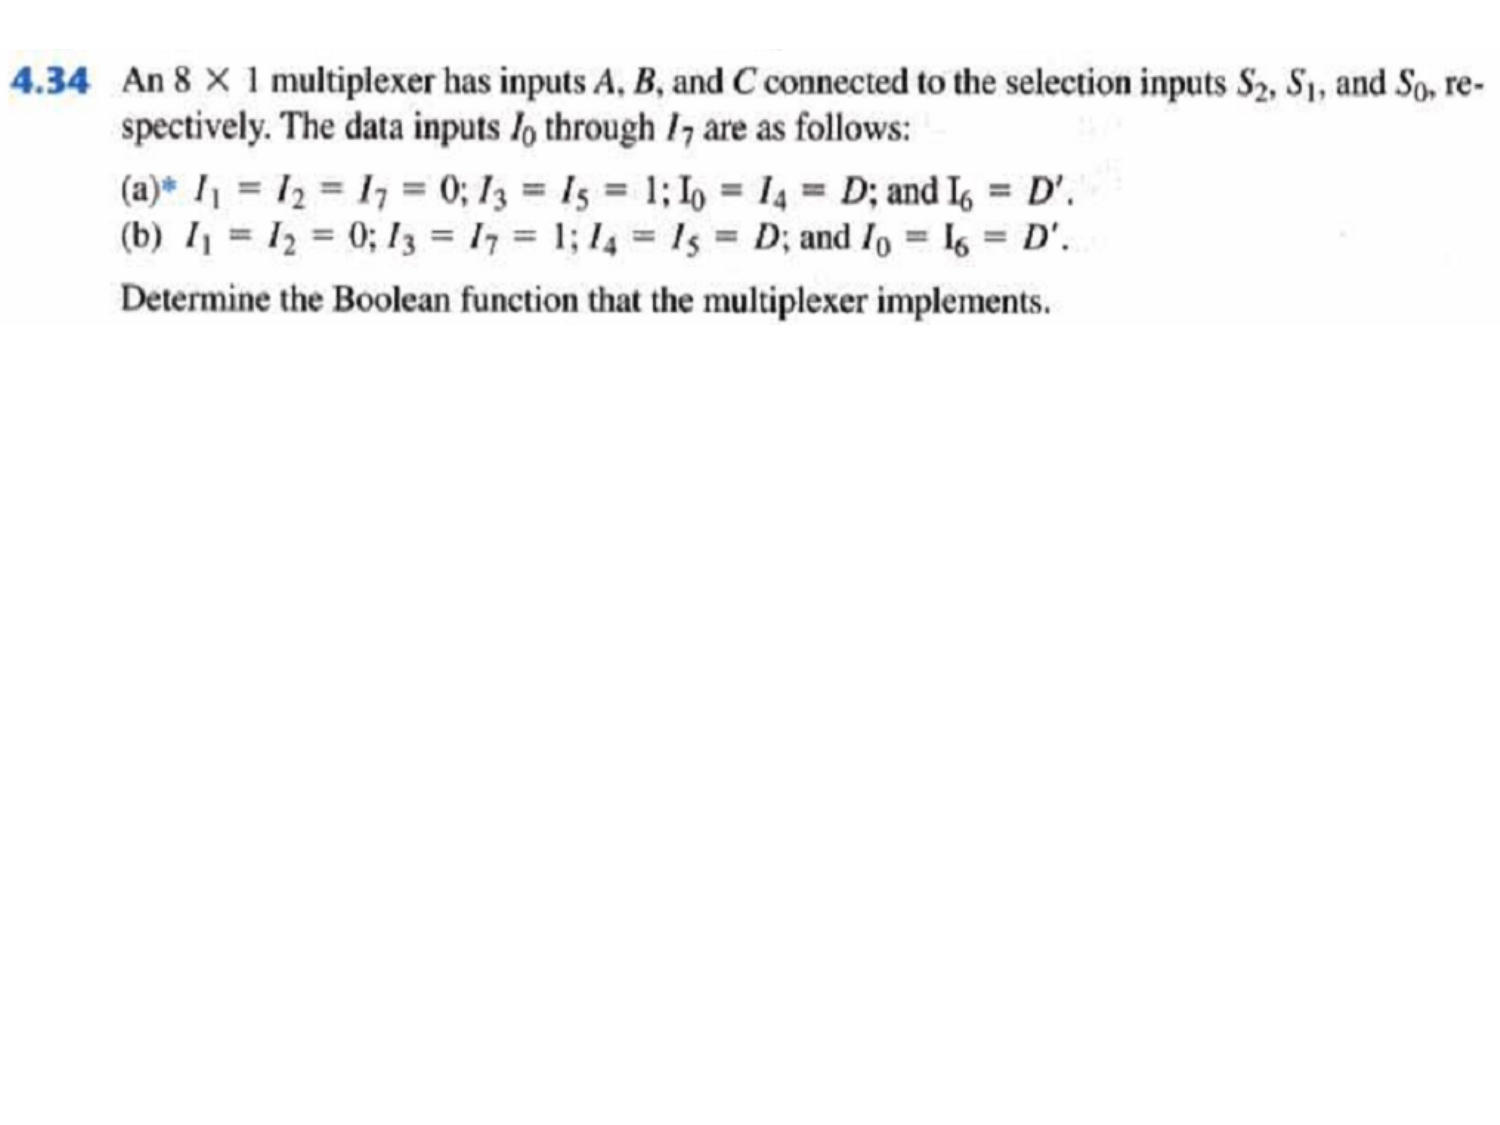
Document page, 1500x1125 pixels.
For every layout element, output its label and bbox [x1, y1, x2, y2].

picture [0, 49, 1500, 326]
